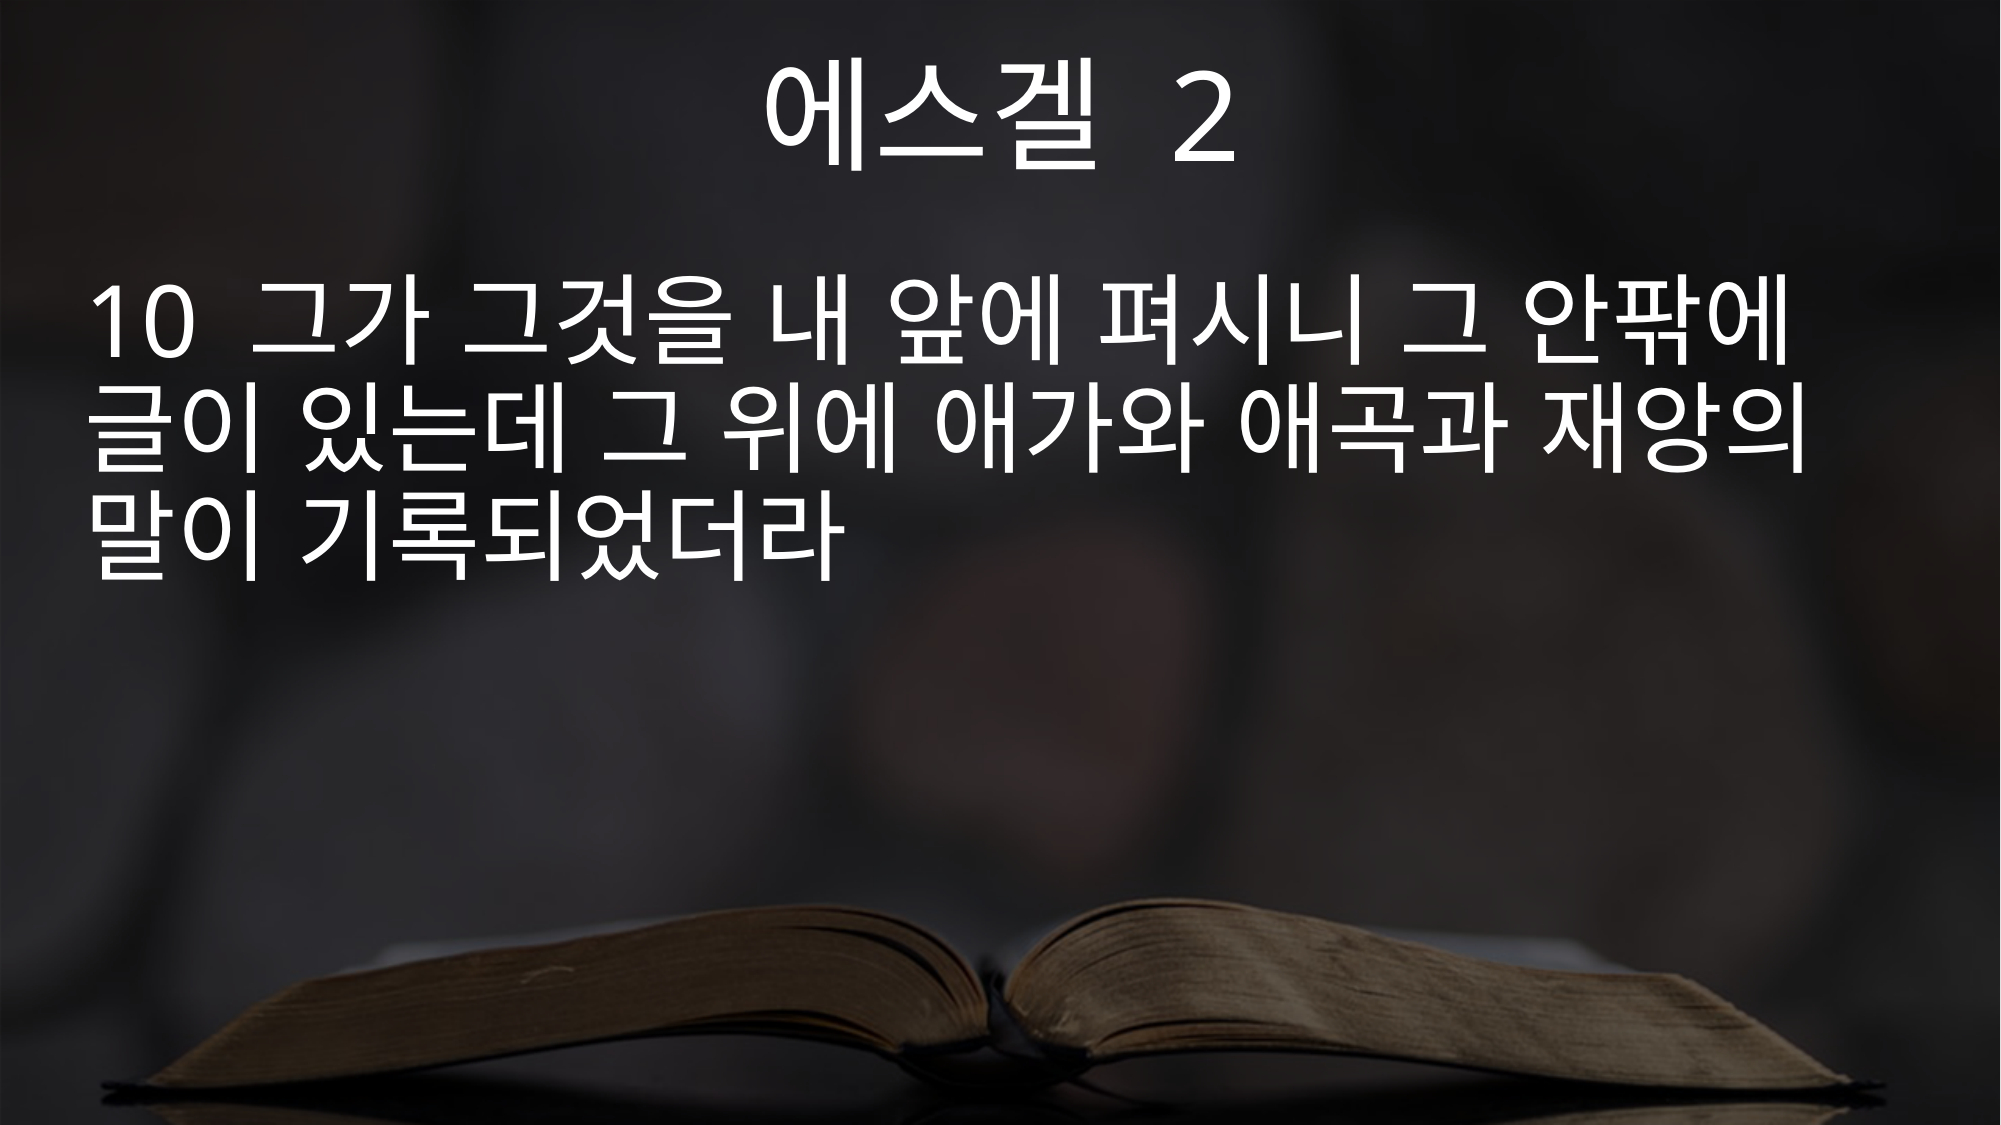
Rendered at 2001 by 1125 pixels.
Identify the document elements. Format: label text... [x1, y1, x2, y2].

list 10 그가 그것을 내 앞에 펴시니 그 안팎에 글이 있는데 그 위에 애가와 애곡과 재앙의 말이 기록되었더라 [69, 263, 1953, 423]
footer 에스겔 2 [0, 32, 2000, 192]
picture [0, 0, 2001, 1125]
